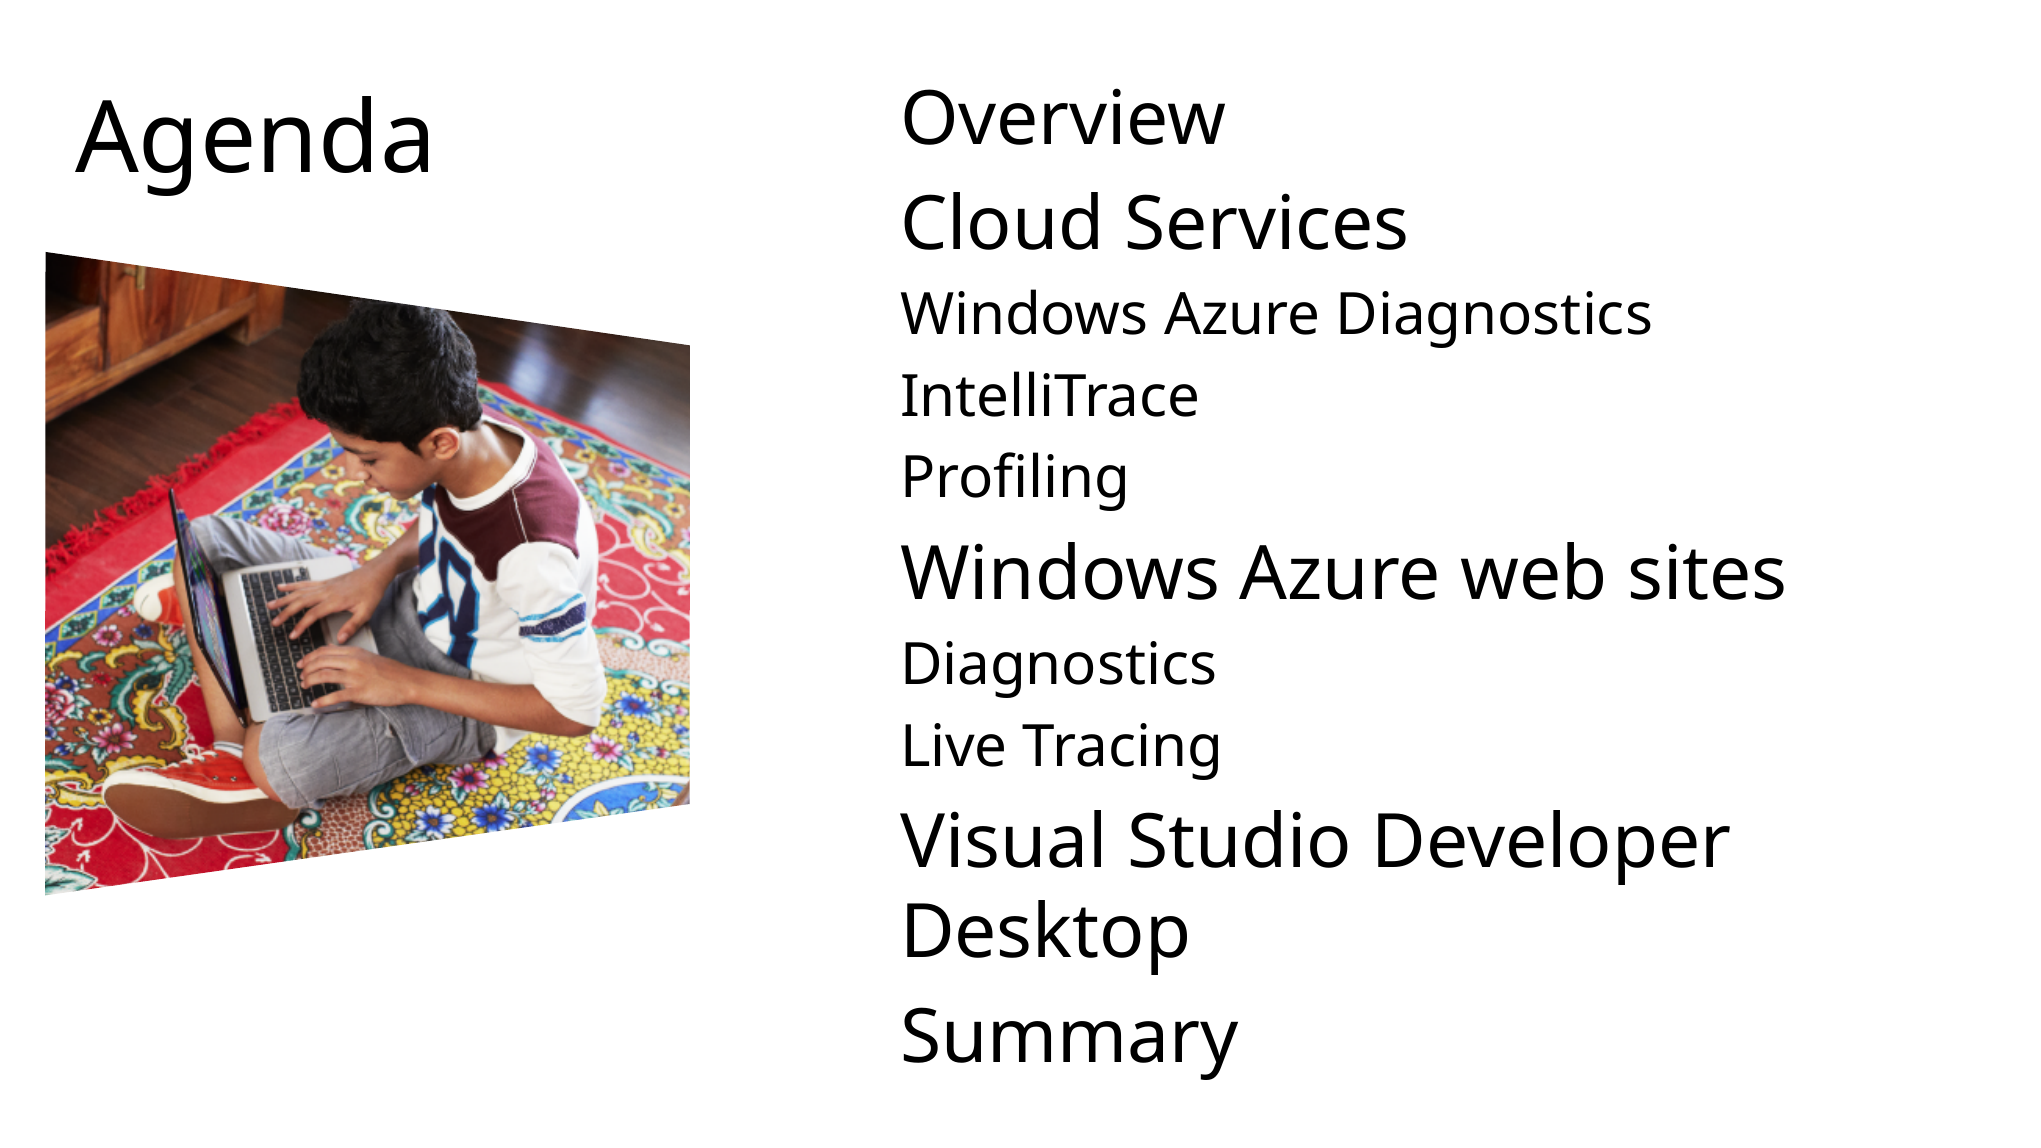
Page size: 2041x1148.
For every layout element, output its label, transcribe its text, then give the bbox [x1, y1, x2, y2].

title Agenda [45, 48, 1996, 199]
picture [44, 251, 691, 896]
list Overview Cloud Services Windows Azure Diagnostics IntelliTrace Profiling Windows Azure web sites Diagnostics Live Tracing Visual Studio Developer Desktop Summary [870, 199, 1996, 1074]
